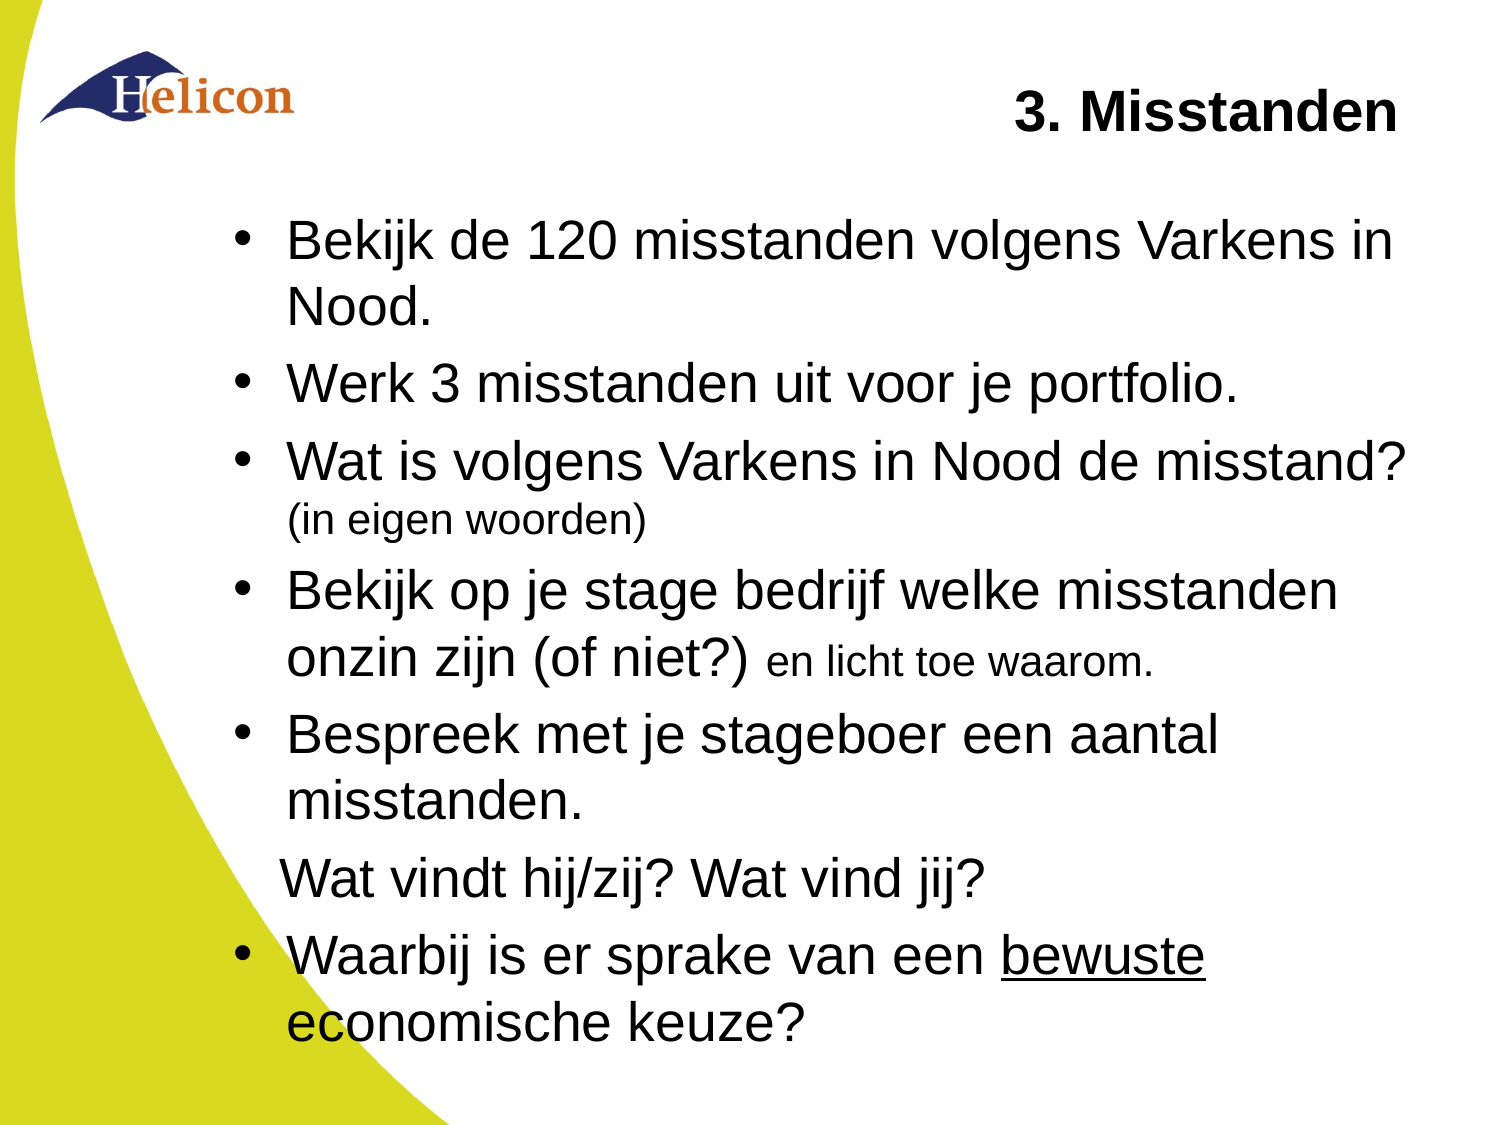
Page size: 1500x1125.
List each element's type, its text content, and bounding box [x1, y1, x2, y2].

list Bekijk de 120 misstanden volgens Varkens in Nood. Werk 3 misstanden uit voor je portfolio. Wat is volgens Varkens in Nood de misstand? (in eigen woorden) Bekijk op je stage bedrijf welke misstanden onzin zijn (of niet?) en licht toe waarom. Bespreek met je stageboer een aantal misstanden. Wat vindt hij/zij? Wat vind jij? Waarbij is er sprake van een bewuste economische keuze? [218, 196, 1425, 1083]
picture [0, 0, 1500, 1125]
title 3. Misstanden [324, 54, 1415, 161]
